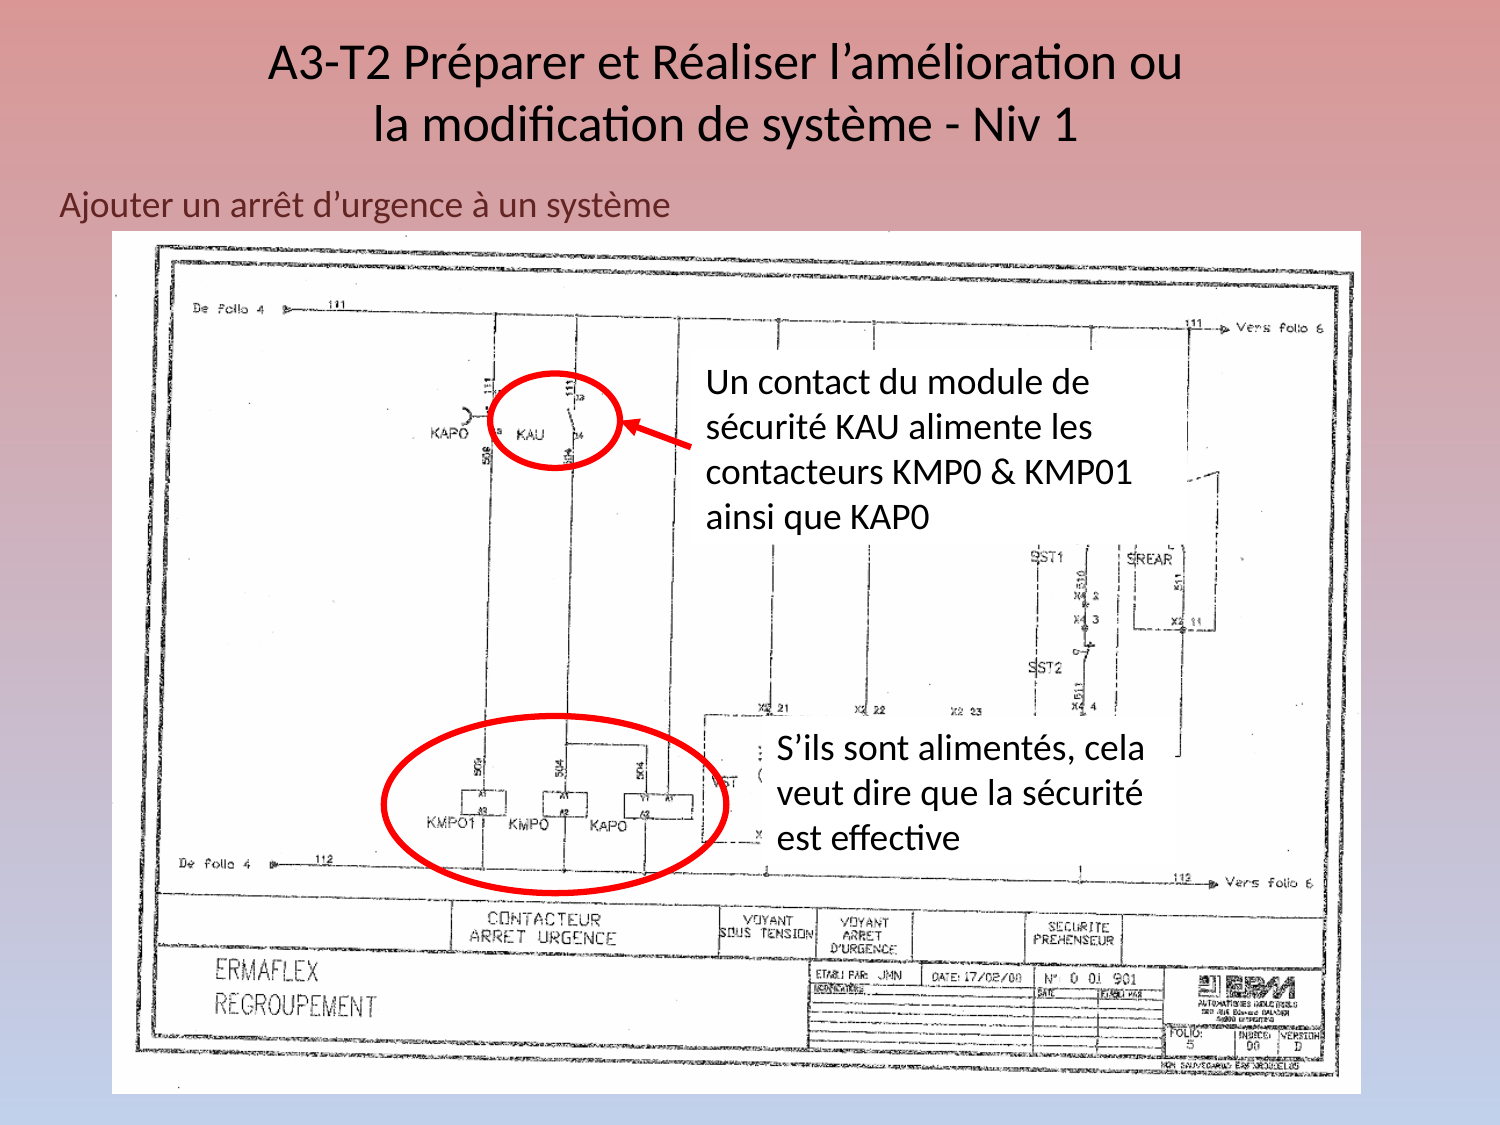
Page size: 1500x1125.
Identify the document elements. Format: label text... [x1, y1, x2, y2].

picture [111, 231, 1362, 1095]
text_box Ajouter un arrêt d’urgence à un système [44, 172, 687, 233]
text_box A3-T2 Préparer et Réaliser l’amélioration ou la modification de système - Niv 1 [242, 19, 1211, 161]
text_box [619, 420, 692, 449]
